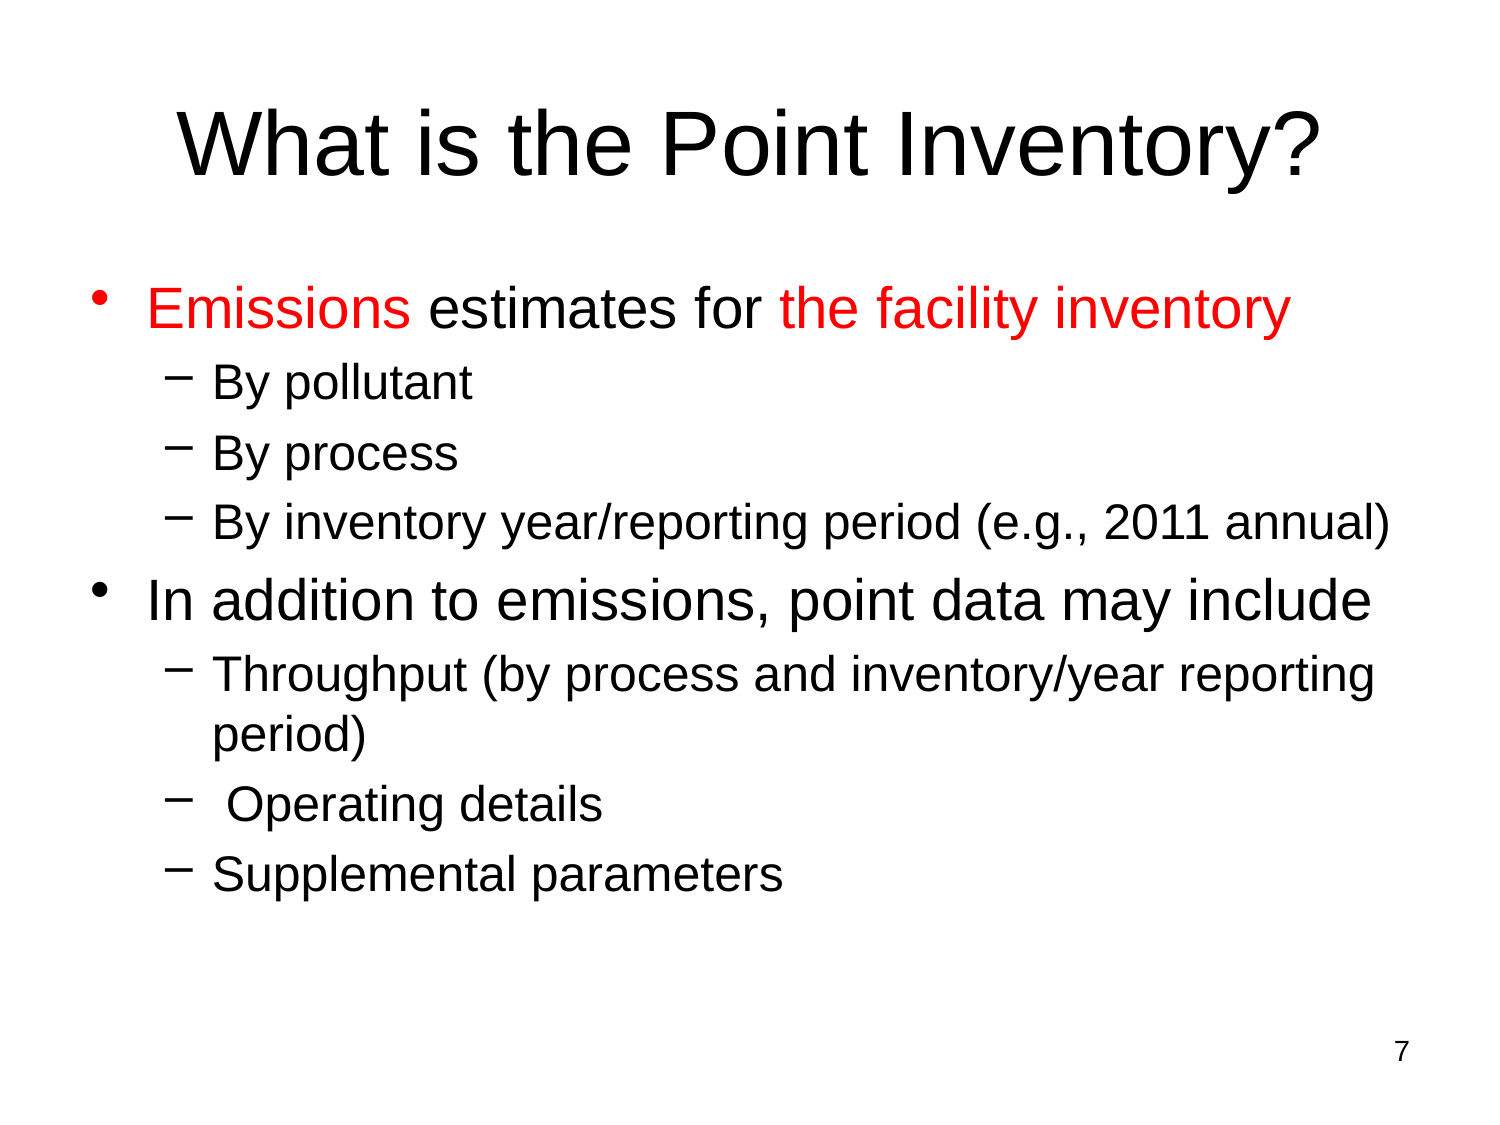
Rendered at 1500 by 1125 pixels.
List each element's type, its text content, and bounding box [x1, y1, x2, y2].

title What is the Point Inventory? [74, 44, 1426, 233]
list Emissions estimates for the facility inventory By pollutant By process By inventory year/reporting period (e.g., 2011 annual) In addition to emissions, point data may include Throughput (by process and inventory/year reporting period) Operating details Supplemental parameters [74, 262, 1463, 813]
slide_number 7 [1074, 1024, 1426, 1103]
